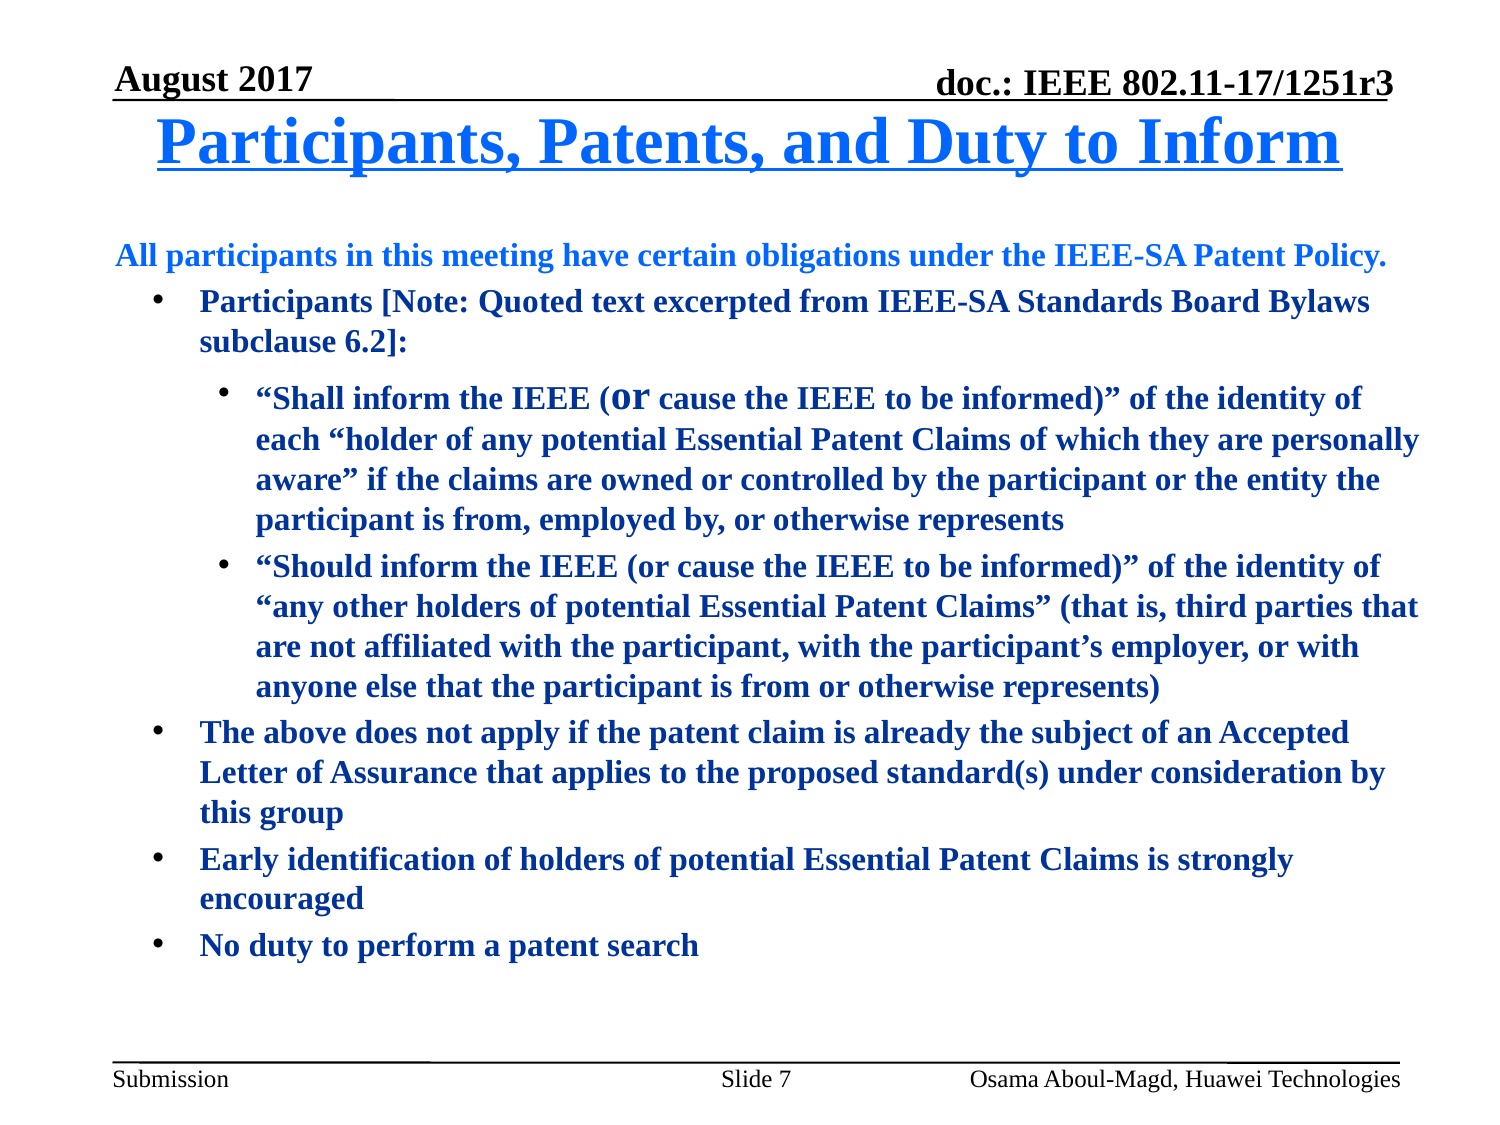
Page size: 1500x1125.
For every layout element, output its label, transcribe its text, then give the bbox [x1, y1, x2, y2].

title Participants, Patents, and Duty to Inform [112, 112, 1388, 163]
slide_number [114, 54, 423, 100]
footer Osama Aboul-Magd, Huawei Technologies [878, 1061, 1402, 1093]
slide_number Slide 7 [712, 1061, 800, 1123]
list All participants in this meeting have certain obligations under the IEEE-SA Patent Policy. Participants [Note: Quoted text excerpted from IEEE-SA Standards Board Bylaws subclause 6.2]: “Shall inform the IEEE (or cause the IEEE to be informed)” of the identity of each “holder of any potential Essential Patent Claims of which they are personally aware” if the claims are owned or controlled by the participant or the entity the participant is from, employed by, or otherwise represents “Should inform the IEEE (or cause the IEEE to be informed)” of the identity of “any other holders of potential Essential Patent Claims” (that is, third parties that are not affiliated with the participant, with the participant’s employer, or with anyone else that the participant is from or otherwise represents) The above does not apply if the patent claim is already the subject of an Accepted Letter of Assurance that applies to the proposed standard(s) under consideration by this group Early identification of holders of potential Essential Patent Claims is strongly encouraged No duty to perform a patent search [62, 224, 1451, 901]
